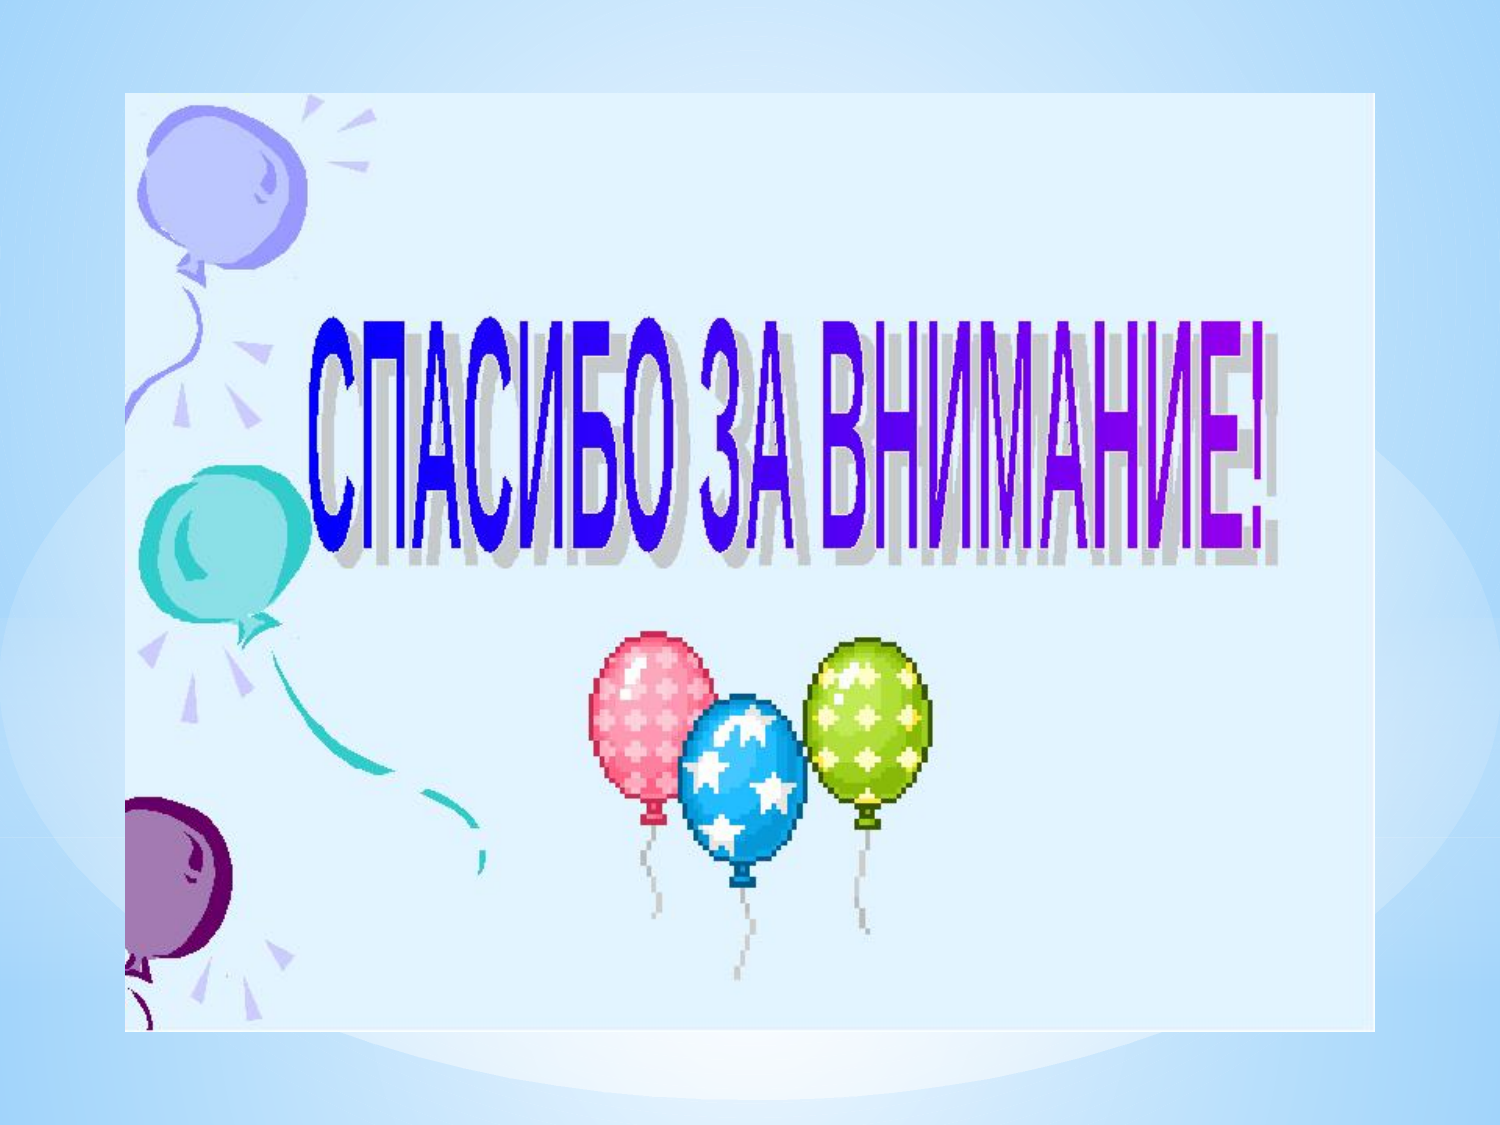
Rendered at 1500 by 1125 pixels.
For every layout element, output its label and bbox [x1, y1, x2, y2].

picture [124, 93, 1376, 1032]
